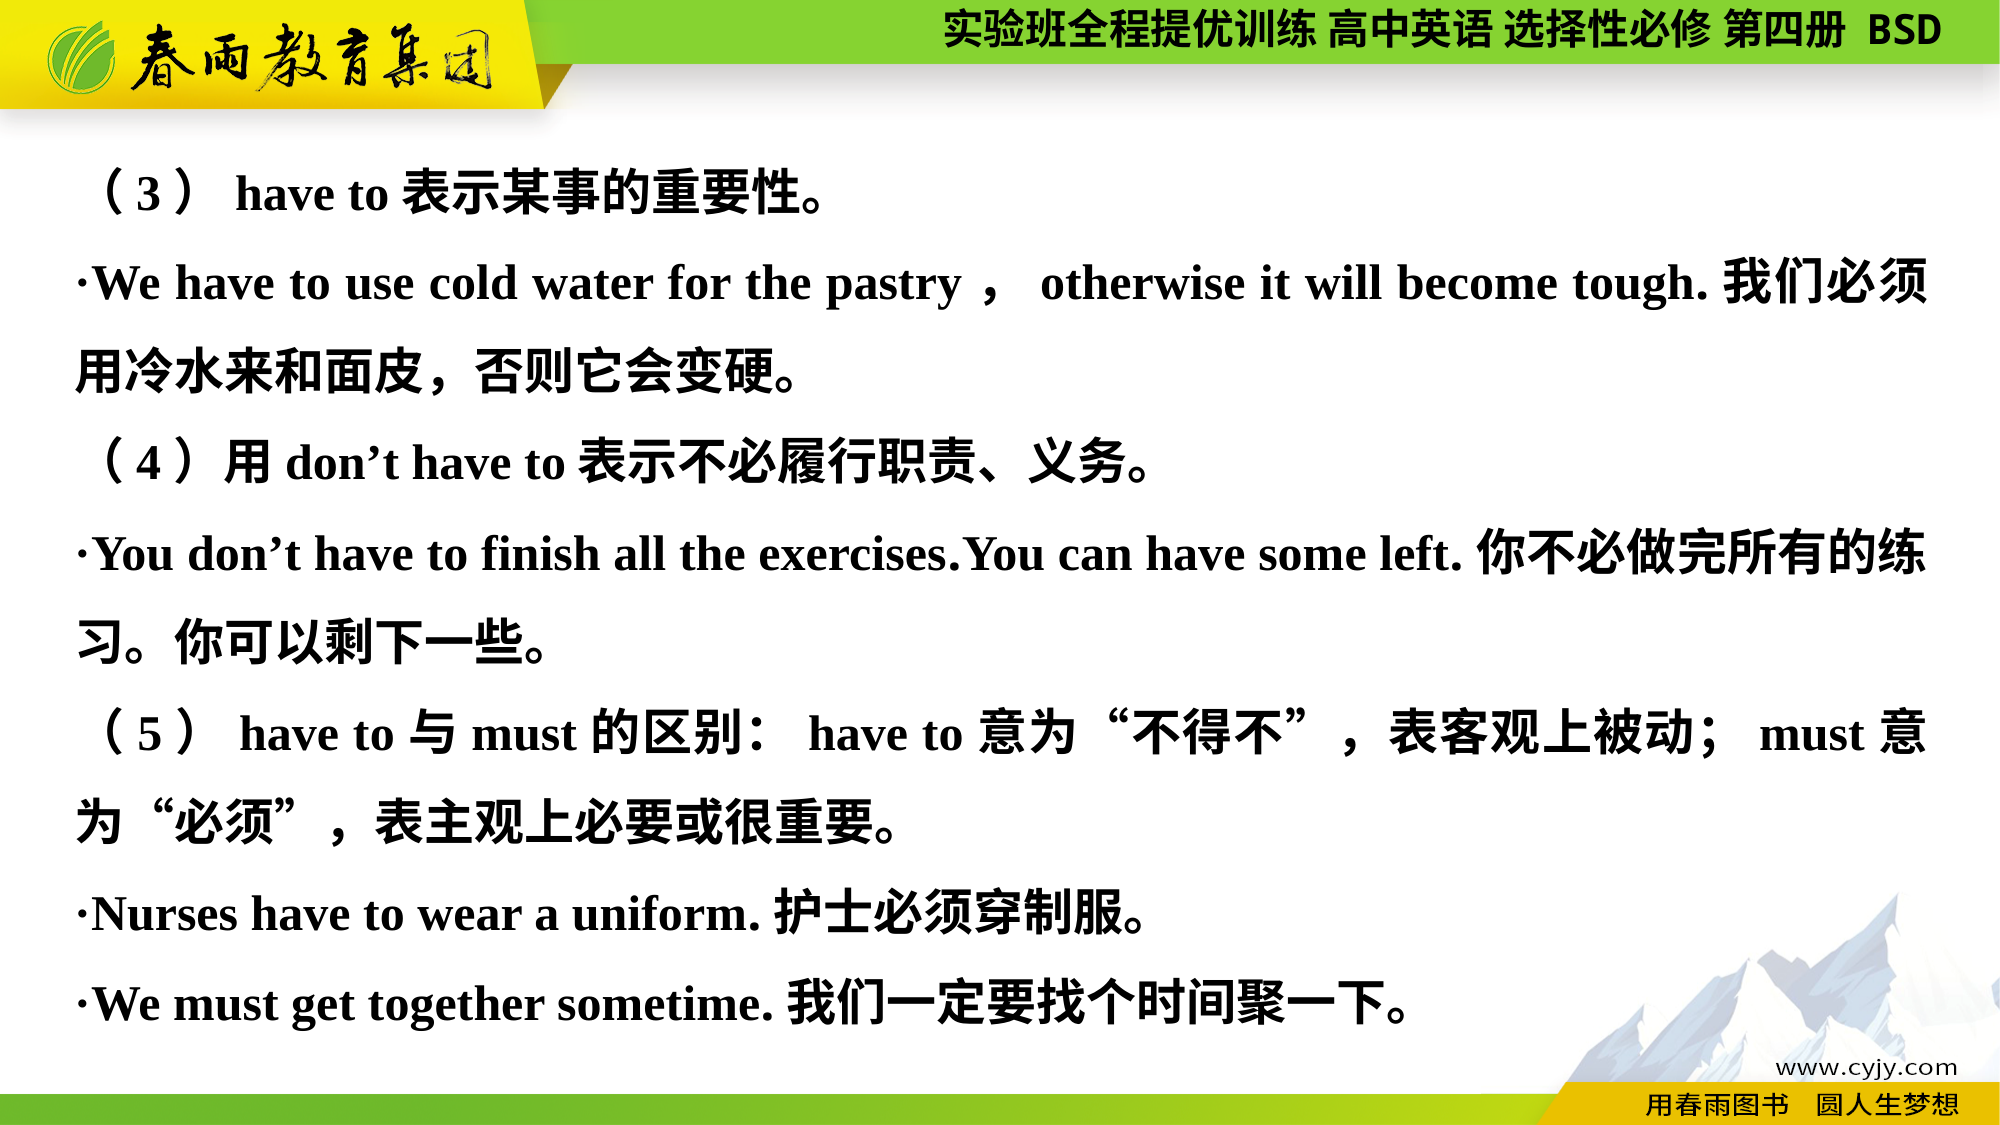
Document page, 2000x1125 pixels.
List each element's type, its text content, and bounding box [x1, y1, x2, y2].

picture [0, 0, 2000, 1125]
list （3）have to表示某事的重要性。 ·We have to use cold water for the pastry，otherwise it will become tough.我们必须用冷水来和面皮，否则它会变硬。 （4）用don’t have to表示不必履行职责、义务。 ·You don’t have to finish all the exercises.You can have some left.你不必做完所有的练习。你可以剩下一些。 （5）have to与must的区别：have to意为“不得不”，表客观上被动；must意为“必须”，表主观上必要或很重要。 ·Nurses have to wear a uniform.护士必须穿制服。 ·We must get together sometime.我们一定要找个时间聚一下。 [59, 122, 1944, 1047]
